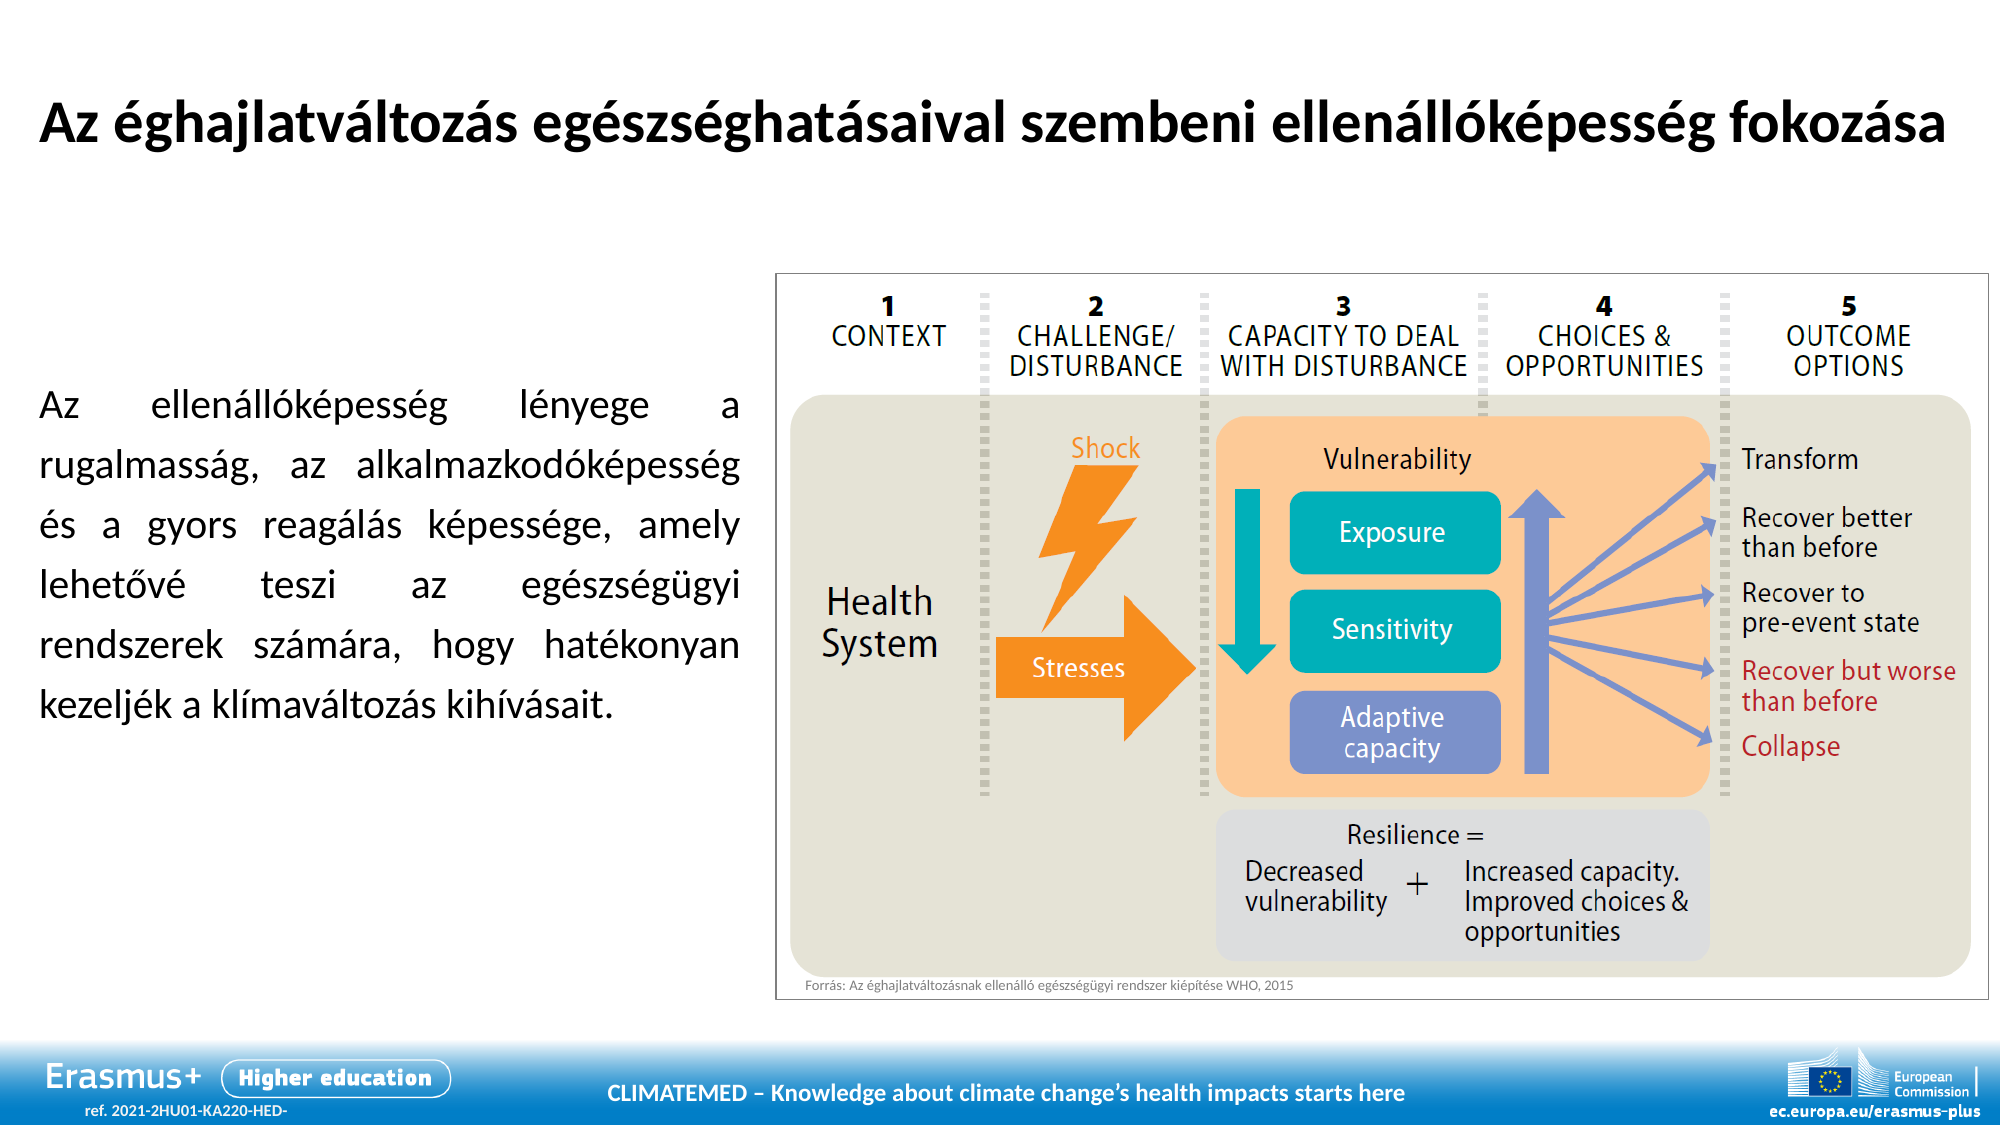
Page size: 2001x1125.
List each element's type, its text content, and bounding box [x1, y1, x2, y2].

picture [0, 274, 2000, 1125]
title Az éghajlatváltozás egészséghatásaival szembeni ellenállóképesség fokozása [24, 54, 2000, 191]
list Az ellenállóképesség lényege a rugalmasság, az alkalmazkodóképesség és a gyors reagálás képessége, amely lehetővé teszi az egészségügyi rendszerek számára, hogy hatékonyan kezeljék a klímaváltozás kihívásait. [24, 274, 756, 985]
